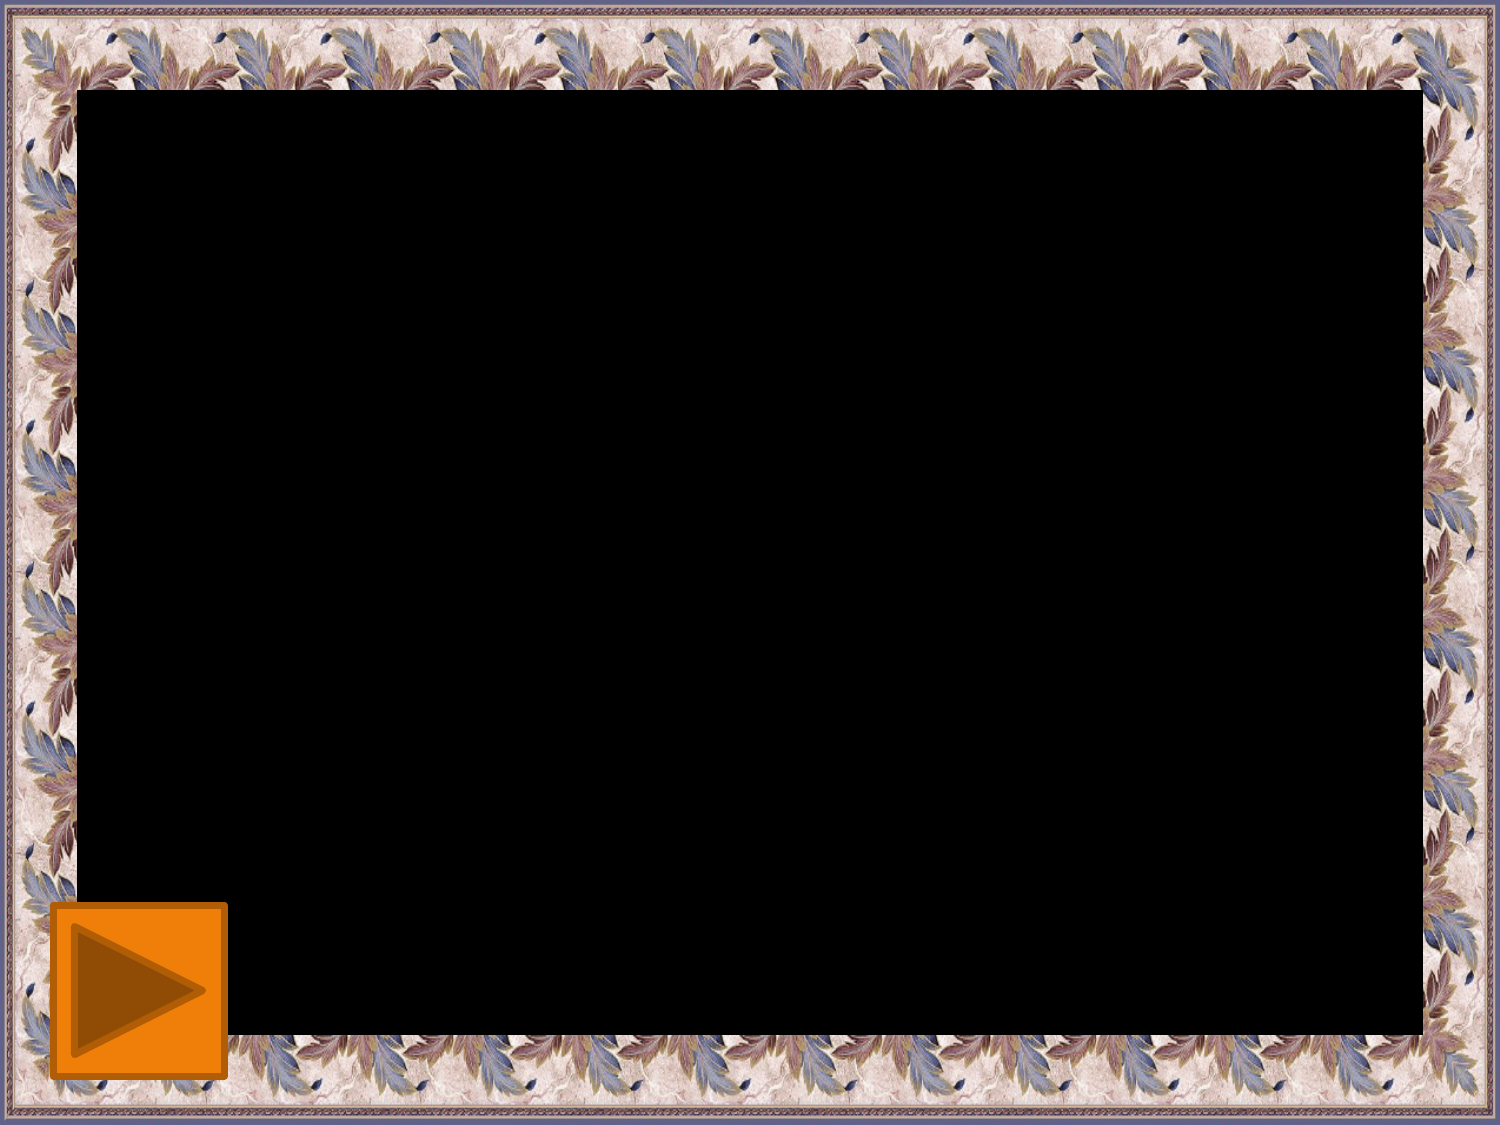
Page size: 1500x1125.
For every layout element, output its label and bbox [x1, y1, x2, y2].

picture [0, 0, 1500, 1125]
text_box [76, 89, 1424, 1036]
